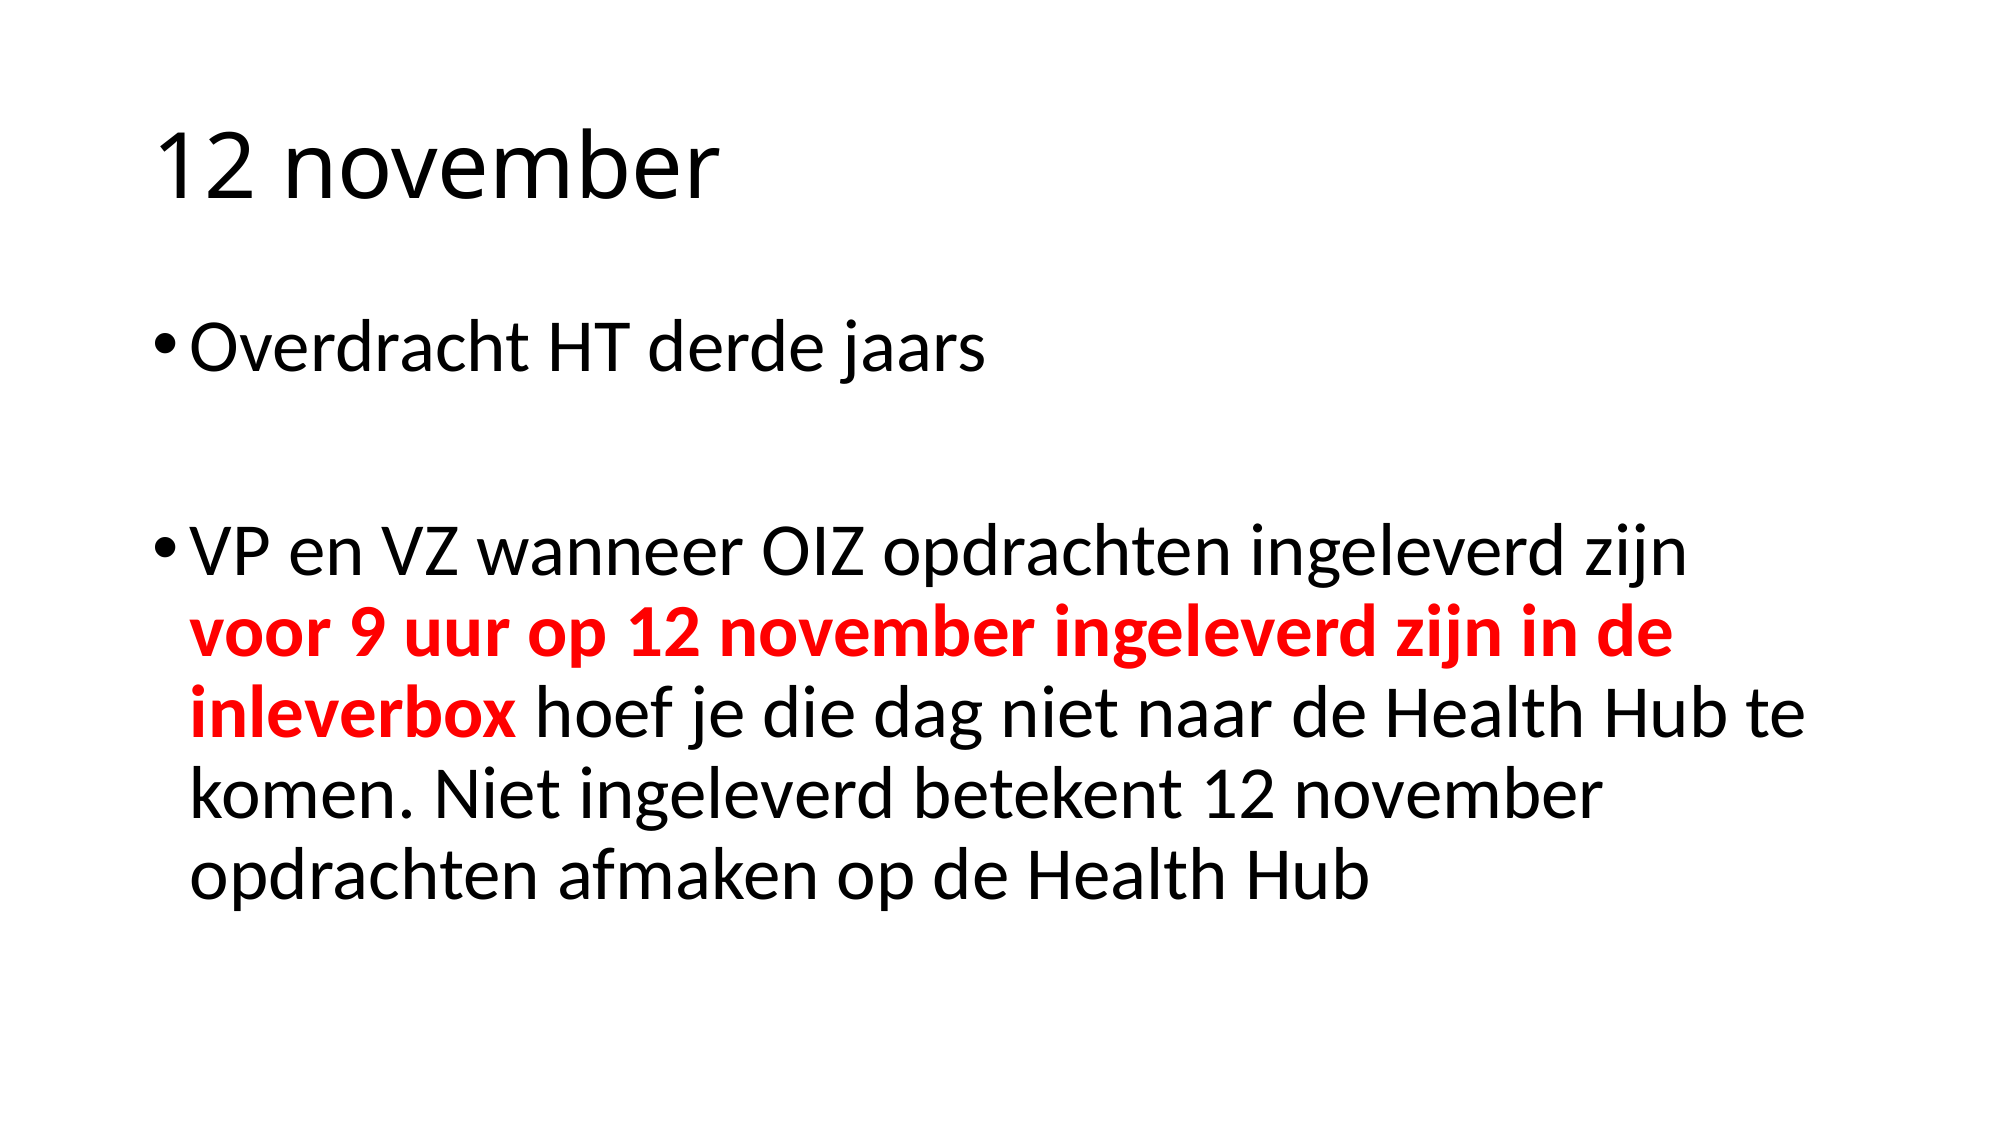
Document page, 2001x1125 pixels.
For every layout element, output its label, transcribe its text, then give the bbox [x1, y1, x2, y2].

title 12 november [137, 59, 1863, 278]
list Overdracht HT derde jaars VP en VZ wanneer OIZ opdrachten ingeleverd zijn voor 9 uur op 12 november ingeleverd zijn in de inleverbox hoef je die dag niet naar de Health Hub te komen. Niet ingeleverd betekent 12 november opdrachten afmaken op de Health Hub [137, 299, 1863, 1014]
